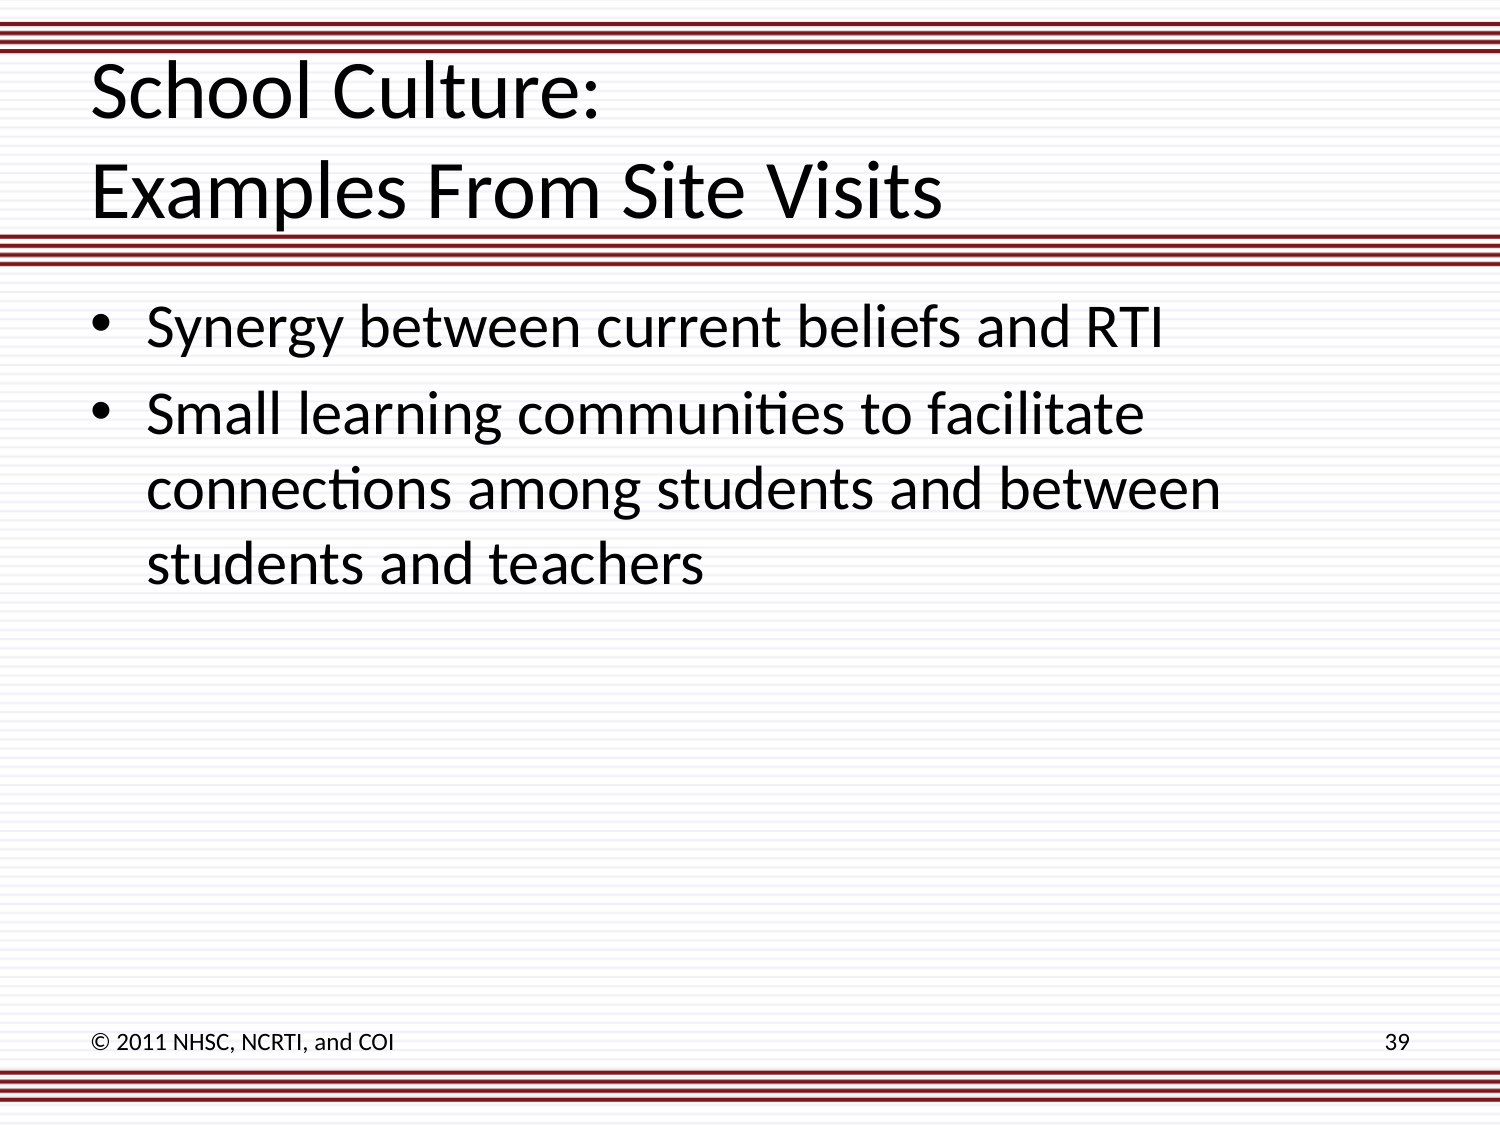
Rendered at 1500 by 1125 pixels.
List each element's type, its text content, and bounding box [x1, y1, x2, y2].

picture [0, 0, 1500, 1125]
slide_number 39 [1074, 1010, 1425, 1071]
footer © 2011 NHSC, NCRTI, and COI [75, 1010, 550, 1071]
list Synergy between current beliefs and RTI Small learning communities to facilitate connections among students and between students and teachers [74, 276, 1426, 1020]
title School Culture: Examples From Site Visits [74, 53, 1426, 217]
text_box [425, 12, 1425, 200]
